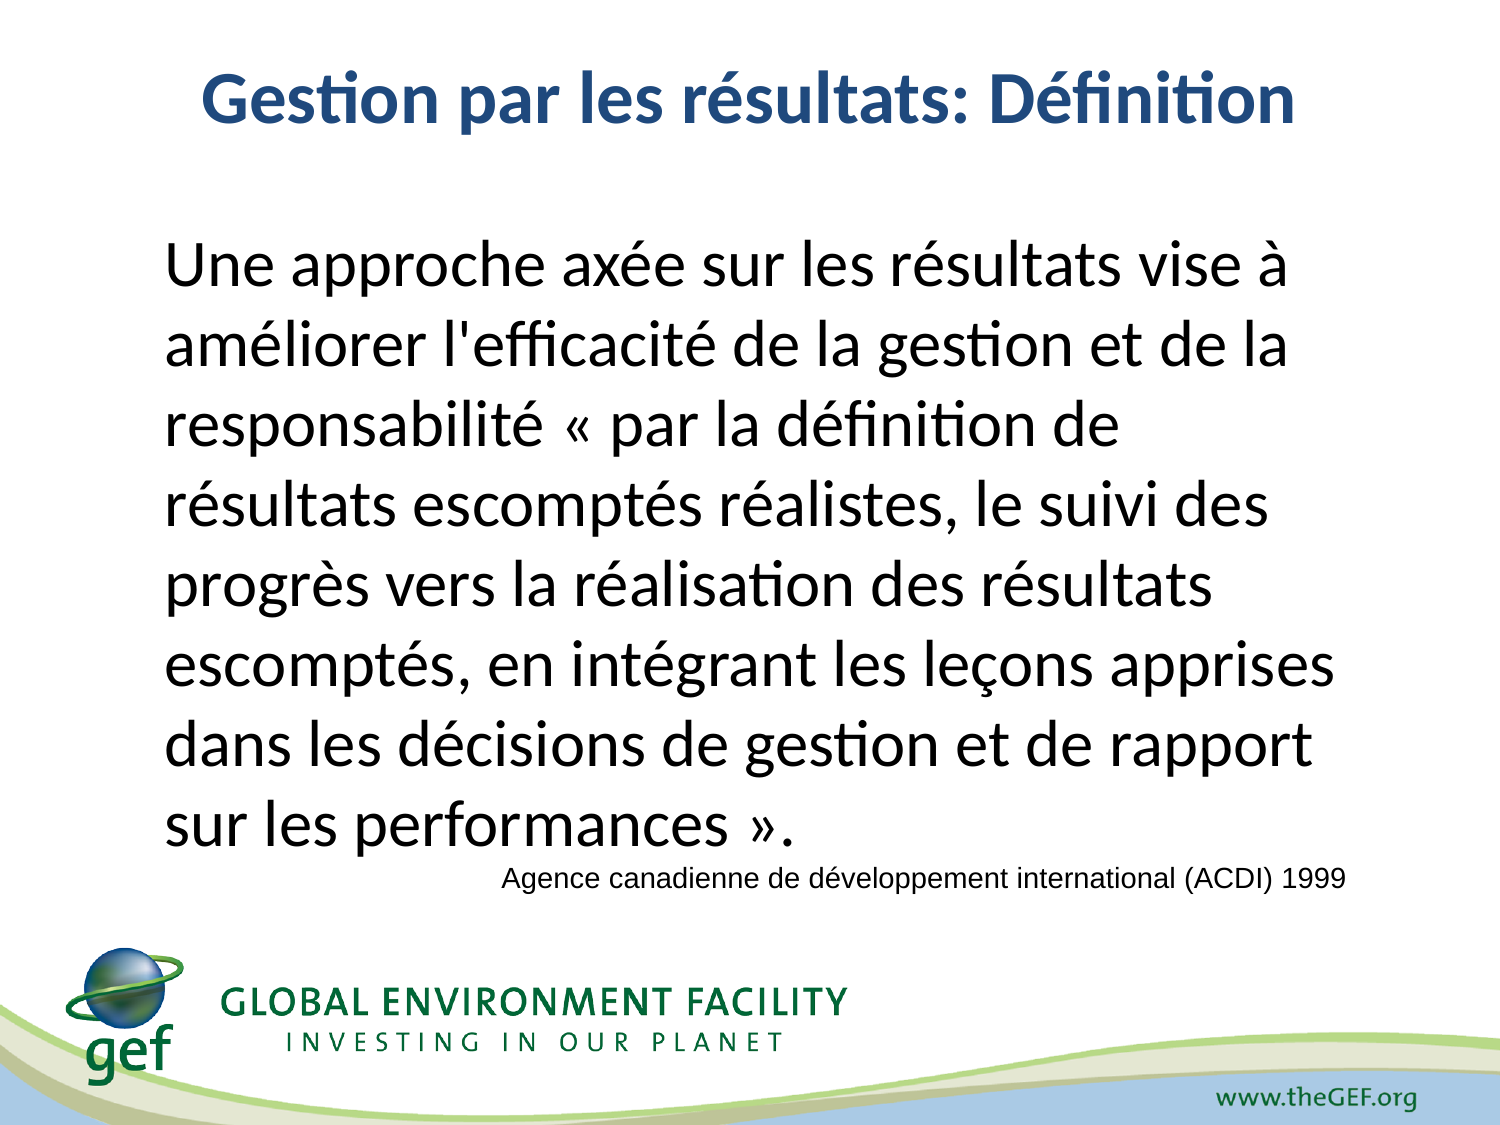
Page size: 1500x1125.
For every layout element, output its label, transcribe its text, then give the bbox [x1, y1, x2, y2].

title Gestion par les résultats: Définition [0, 24, 1500, 163]
picture [0, 920, 1500, 1125]
text_box Une approche axée sur les résultats vise à améliorer l'efficacité de la gestion et de la responsabilité « par la définition de résultats escomptés réalistes, le suivi des progrès vers la réalisation des résultats escomptés, en intégrant les leçons apprises dans les décisions de gestion et de rapport sur les performances ». Agence canadienne de développement international (ACDI) 1999 [149, 212, 1363, 902]
